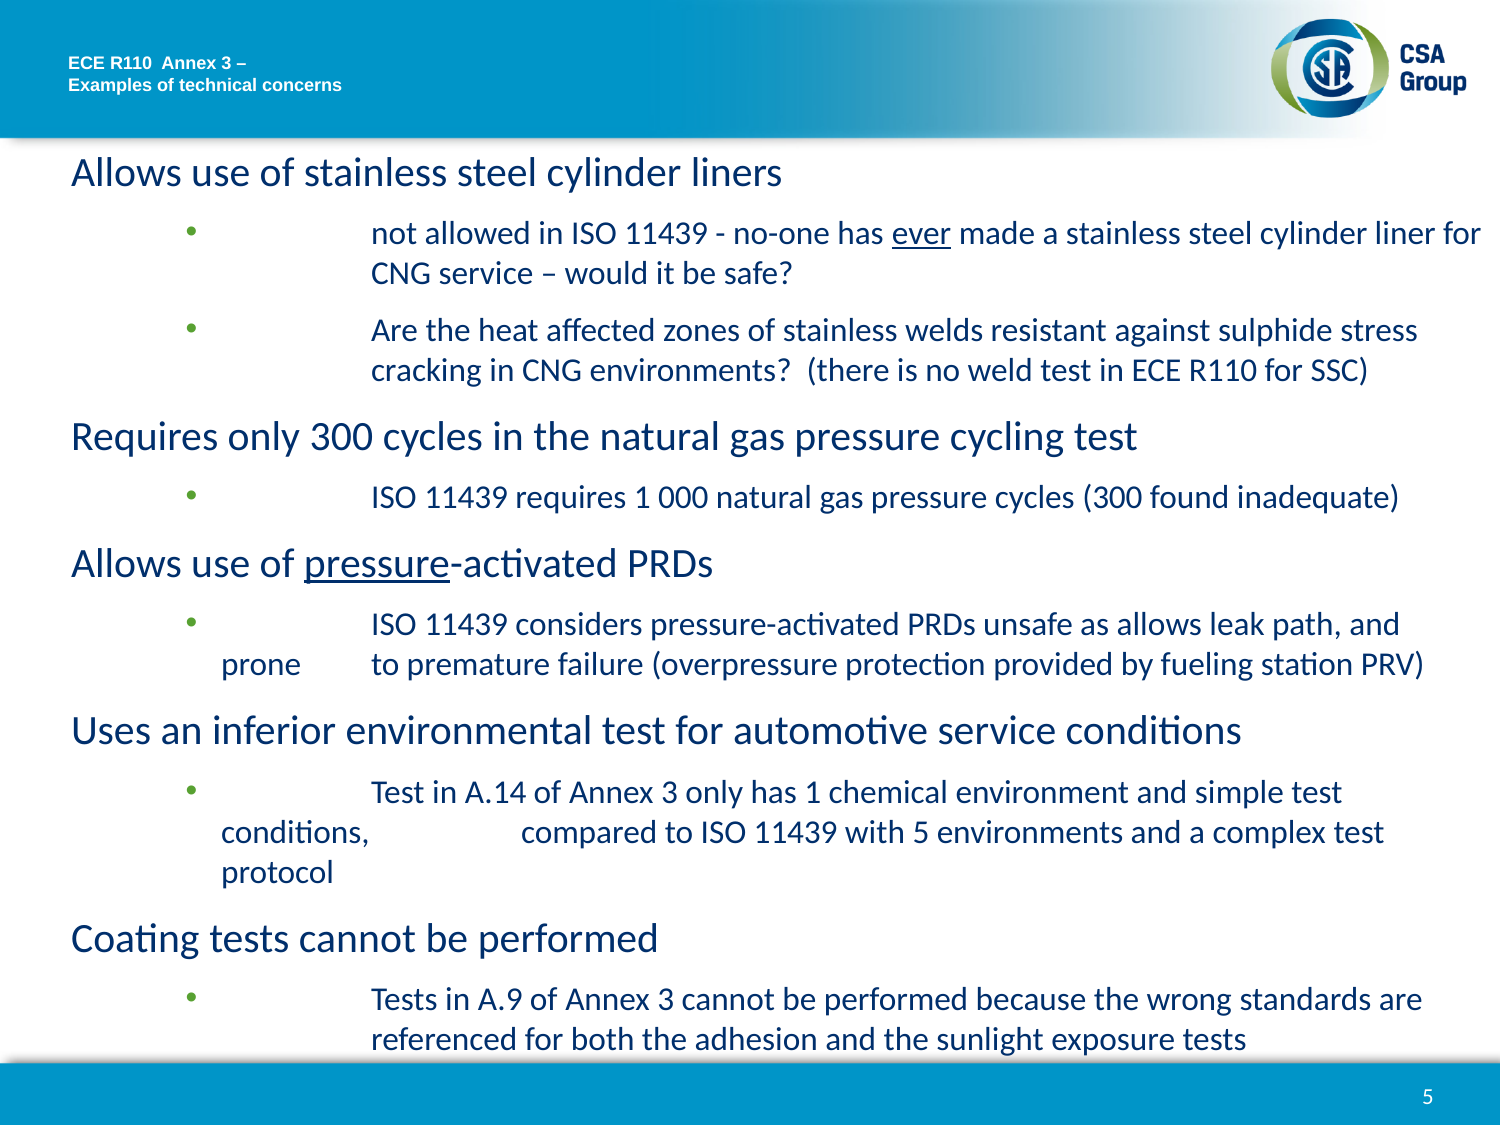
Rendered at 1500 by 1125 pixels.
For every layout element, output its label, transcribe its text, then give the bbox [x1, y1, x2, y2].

title ECE R110 Annex 3 – Examples of technical concerns [53, 21, 1270, 126]
picture [746, 0, 1500, 137]
text_box Allows use of stainless steel cylinder liners not allowed in ISO 11439 - no-one has ever made a stainless steel cylinder liner for CNG service – would it be safe? Are the heat affected zones of stainless welds resistant against sulphide stress cracking in CNG environments? (there is no weld test in ECE R110 for SSC) Requires only 300 cycles in the natural gas pressure cycling test ISO 11439 requires 1 000 natural gas pressure cycles (300 found inadequate) Allows use of pressure-activated PRDs ISO 11439 considers pressure-activated PRDs unsafe as allows leak path, and prone to premature failure (overpressure protection provided by fueling station PRV) Uses an inferior environmental test for automotive service conditions Test in A.14 of Annex 3 only has 1 chemical environment and simple test conditions, compared to ISO 11439 with 5 environments and a complex test protocol Coating tests cannot be performed Tests in A.9 of Annex 3 cannot be performed because the wrong standards are referenced for both the adhesion and the sunlight exposure tests [0, 137, 1500, 1125]
